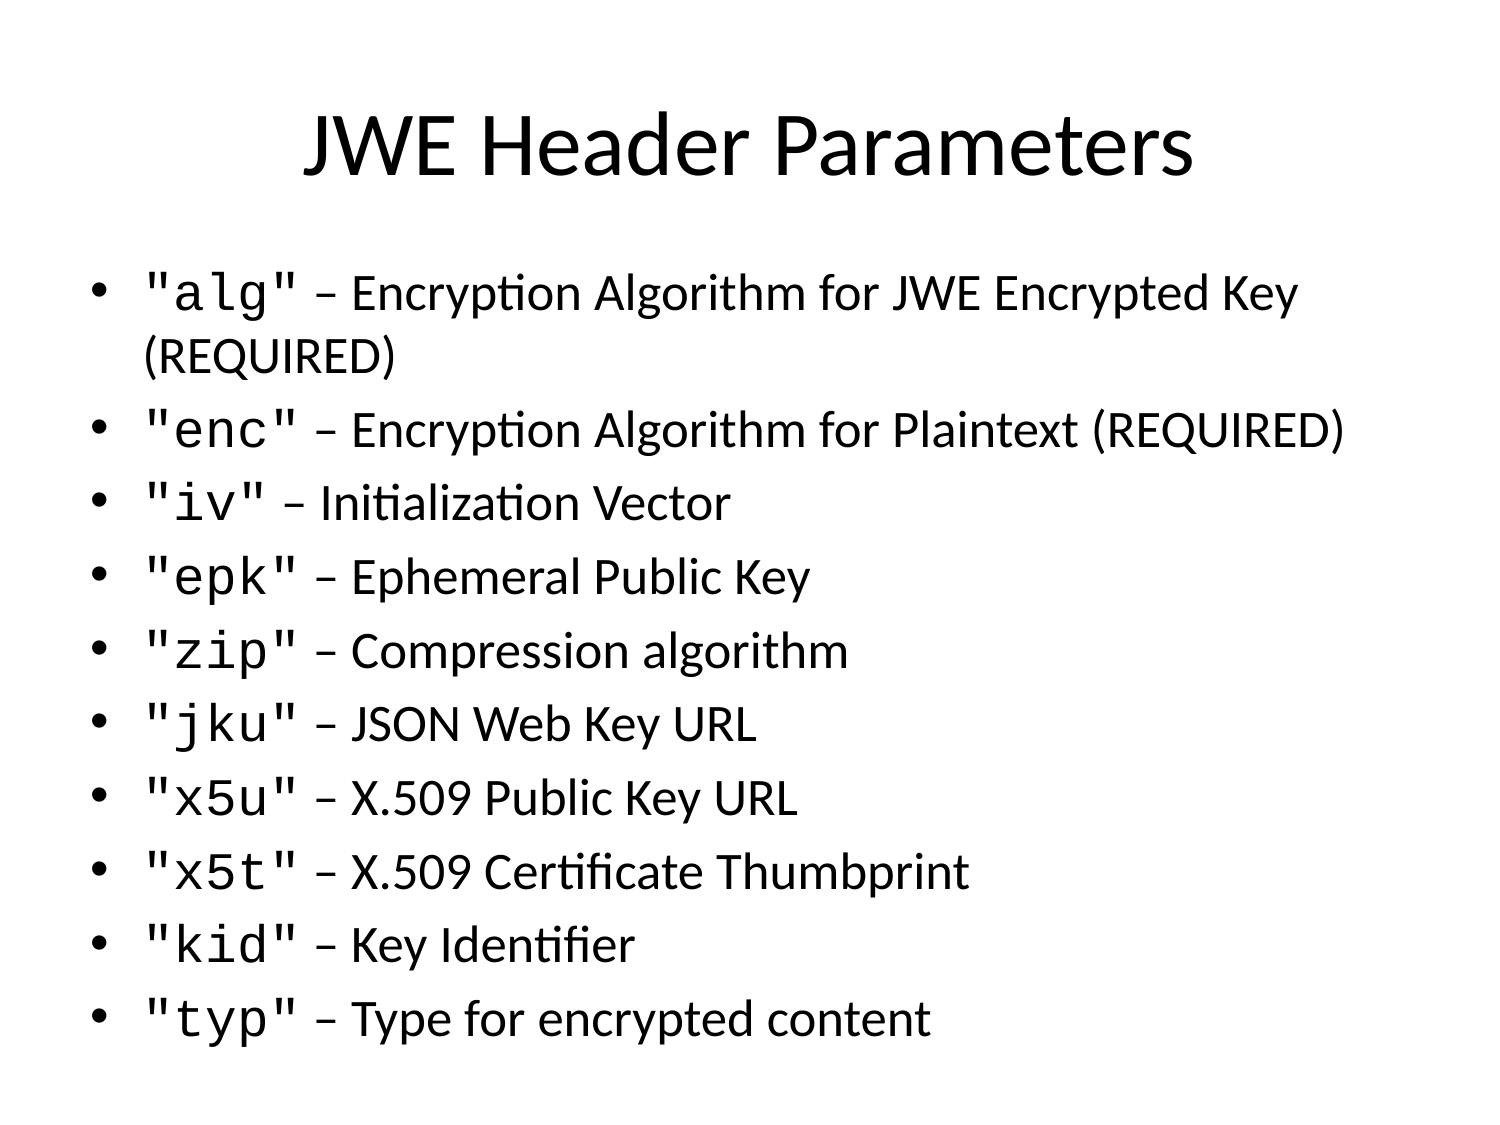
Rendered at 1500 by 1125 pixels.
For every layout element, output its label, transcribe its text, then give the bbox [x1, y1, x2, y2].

title JWE Header Parameters [75, 45, 1425, 233]
list "alg" – Encryption Algorithm for JWE Encrypted Key (REQUIRED) "enc" – Encryption Algorithm for Plaintext (REQUIRED) "iv" – Initialization Vector "epk" – Ephemeral Public Key "zip" – Compression algorithm "jku" – JSON Web Key URL "x5u" – X.509 Public Key URL "x5t" – X.509 Certificate Thumbprint "kid" – Key Identifier "typ" – Type for encrypted content [75, 249, 1425, 1063]
